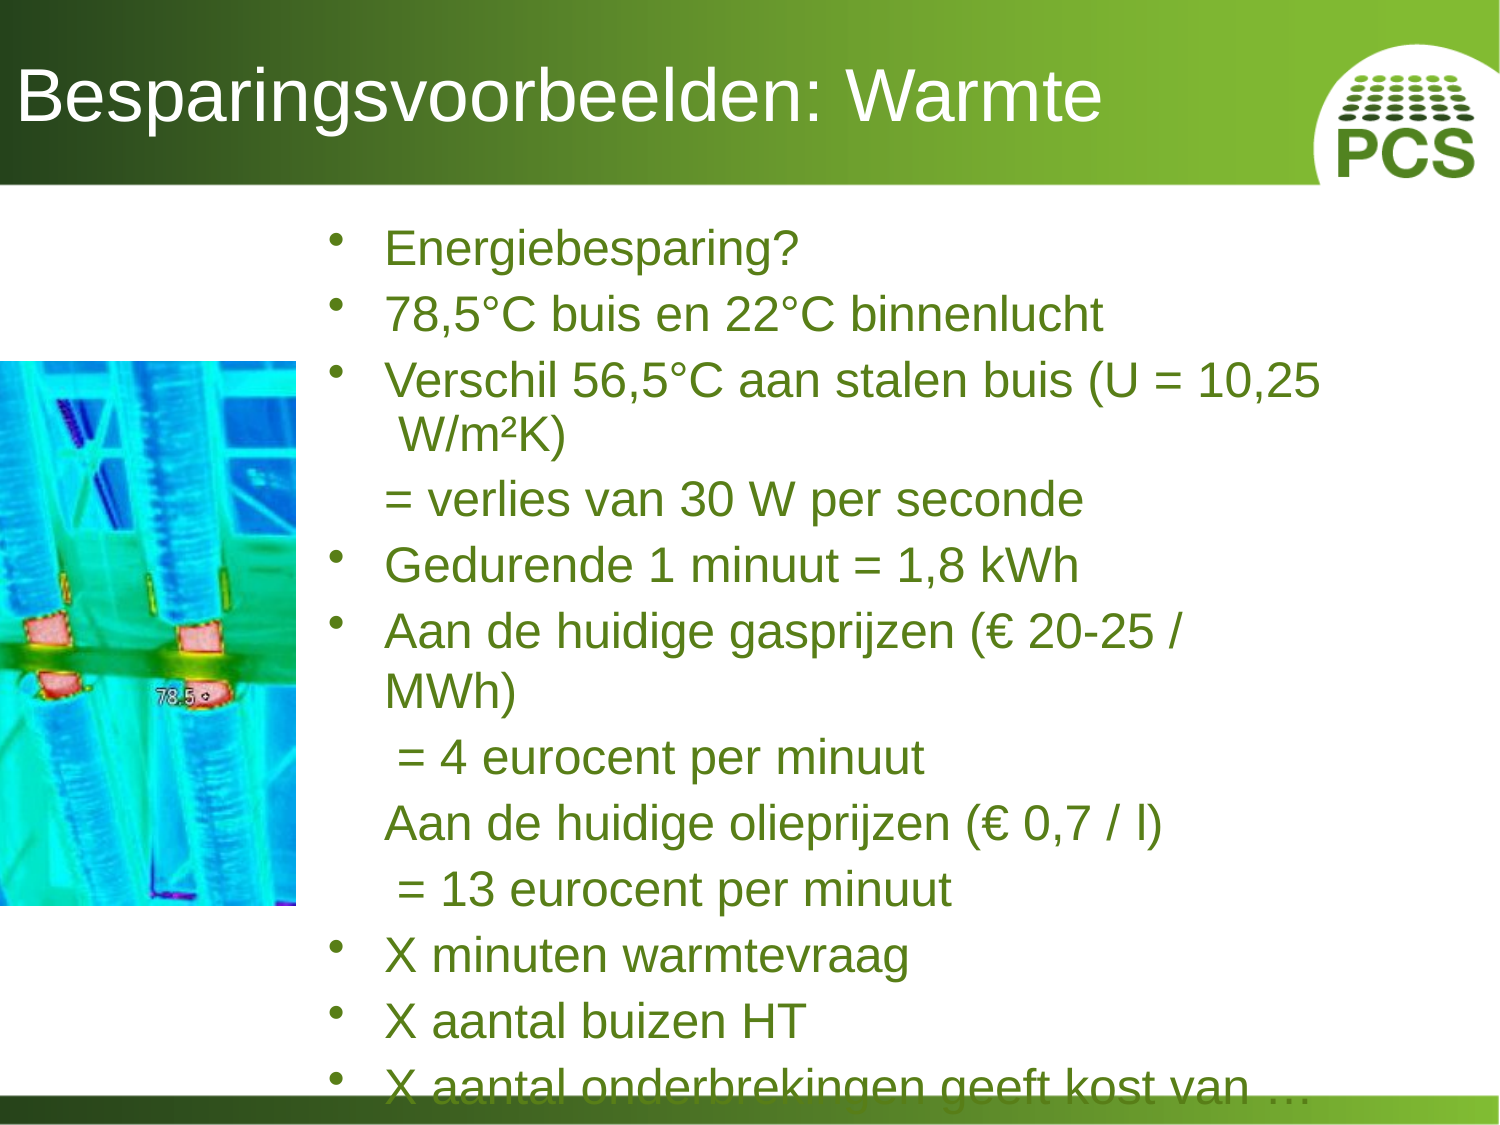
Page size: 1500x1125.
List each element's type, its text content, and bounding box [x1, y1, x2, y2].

picture [0, 0, 1500, 1125]
text_box [0, 361, 296, 906]
title Besparingsvoorbeelden: Warmte [12, 44, 1110, 235]
text_box Energiebesparing? 78,5°C buis en 22°C binnenlucht Verschil 56,5°C aan stalen buis (U = 10,25 W/m²K) = verlies van 30 W per seconde Gedurende 1 minuut = 1,8 kWh Aan de huidige gasprijzen (€ 20-25 / MWh) = 4 eurocent per minuut Aan de huidige olieprijzen (€ 0,7 / l) = 13 eurocent per minuut X minuten warmtevraag X aantal buizen HT X aantal onderbrekingen geeft kost van … [325, 207, 1338, 1115]
